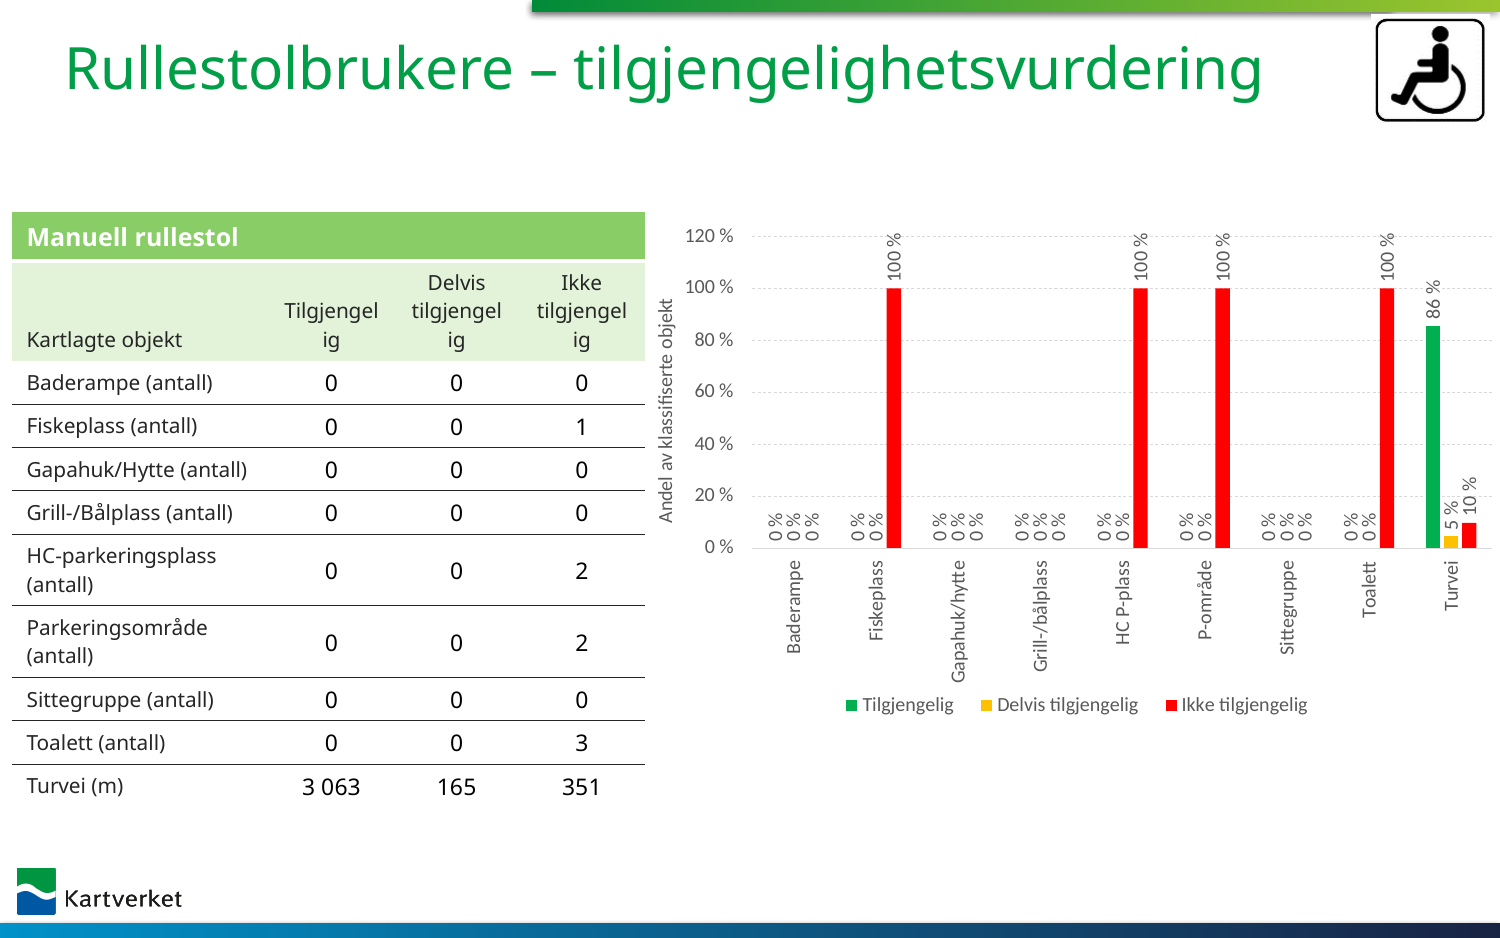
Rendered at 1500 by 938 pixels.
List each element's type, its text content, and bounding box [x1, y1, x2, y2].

table_cell Tilgjengelig [269, 263, 394, 361]
table_cell 3 [519, 721, 645, 764]
table_cell 0 [269, 491, 394, 534]
table_cell Turvei (m) [12, 765, 269, 807]
text_box Rullestolbrukere – tilgjengelighetsvurdering [49, 12, 1372, 109]
table_cell 0 [269, 606, 394, 677]
table_cell 0 [519, 491, 638, 534]
table_cell 0 [394, 448, 519, 490]
table_cell HC-parkeringsplass (antall) [12, 535, 269, 605]
picture [1371, 13, 1491, 127]
table_cell 0 [394, 721, 519, 764]
table_cell 0 [394, 491, 519, 534]
table_cell 0 [394, 405, 519, 447]
table_cell Fiskeplass (antall) [12, 405, 269, 447]
table_cell 3 063 [269, 765, 394, 807]
table_cell 0 [394, 361, 519, 404]
table_cell 0 [394, 535, 519, 605]
table_cell 2 [519, 535, 638, 605]
table_cell Kartlagte objekt [12, 263, 269, 361]
table_cell 165 [394, 765, 519, 807]
table_cell 0 [394, 606, 519, 677]
table_header Manuell rullestol [12, 212, 645, 259]
table_cell 0 [519, 448, 638, 490]
table_cell Sittegruppe (antall) [12, 678, 269, 720]
table_cell 0 [269, 405, 394, 447]
table_cell Parkeringsområde (antall) [12, 606, 269, 677]
table_cell 0 [519, 361, 638, 404]
table_cell 0 [269, 721, 394, 764]
table_cell 0 [519, 678, 638, 720]
table_cell Toalett (antall) [12, 721, 269, 764]
table_cell 0 [269, 448, 394, 490]
table_cell 0 [269, 361, 394, 404]
table_cell Ikke tilgjengelig [519, 263, 638, 361]
table_cell 0 [394, 678, 519, 720]
table_cell 0 [269, 535, 394, 605]
table_cell Baderampe (antall) [12, 361, 269, 404]
table_cell 2 [519, 606, 638, 677]
table_cell Gapahuk/Hytte (antall) [12, 448, 269, 490]
table_cell 351 [519, 765, 645, 807]
table_cell Grill-/Bålplass (antall) [12, 491, 269, 534]
table_cell Delvis tilgjengelig [394, 263, 519, 361]
table_cell 0 [269, 678, 394, 720]
picture [643, 218, 1500, 728]
table_cell 1 [519, 405, 638, 447]
